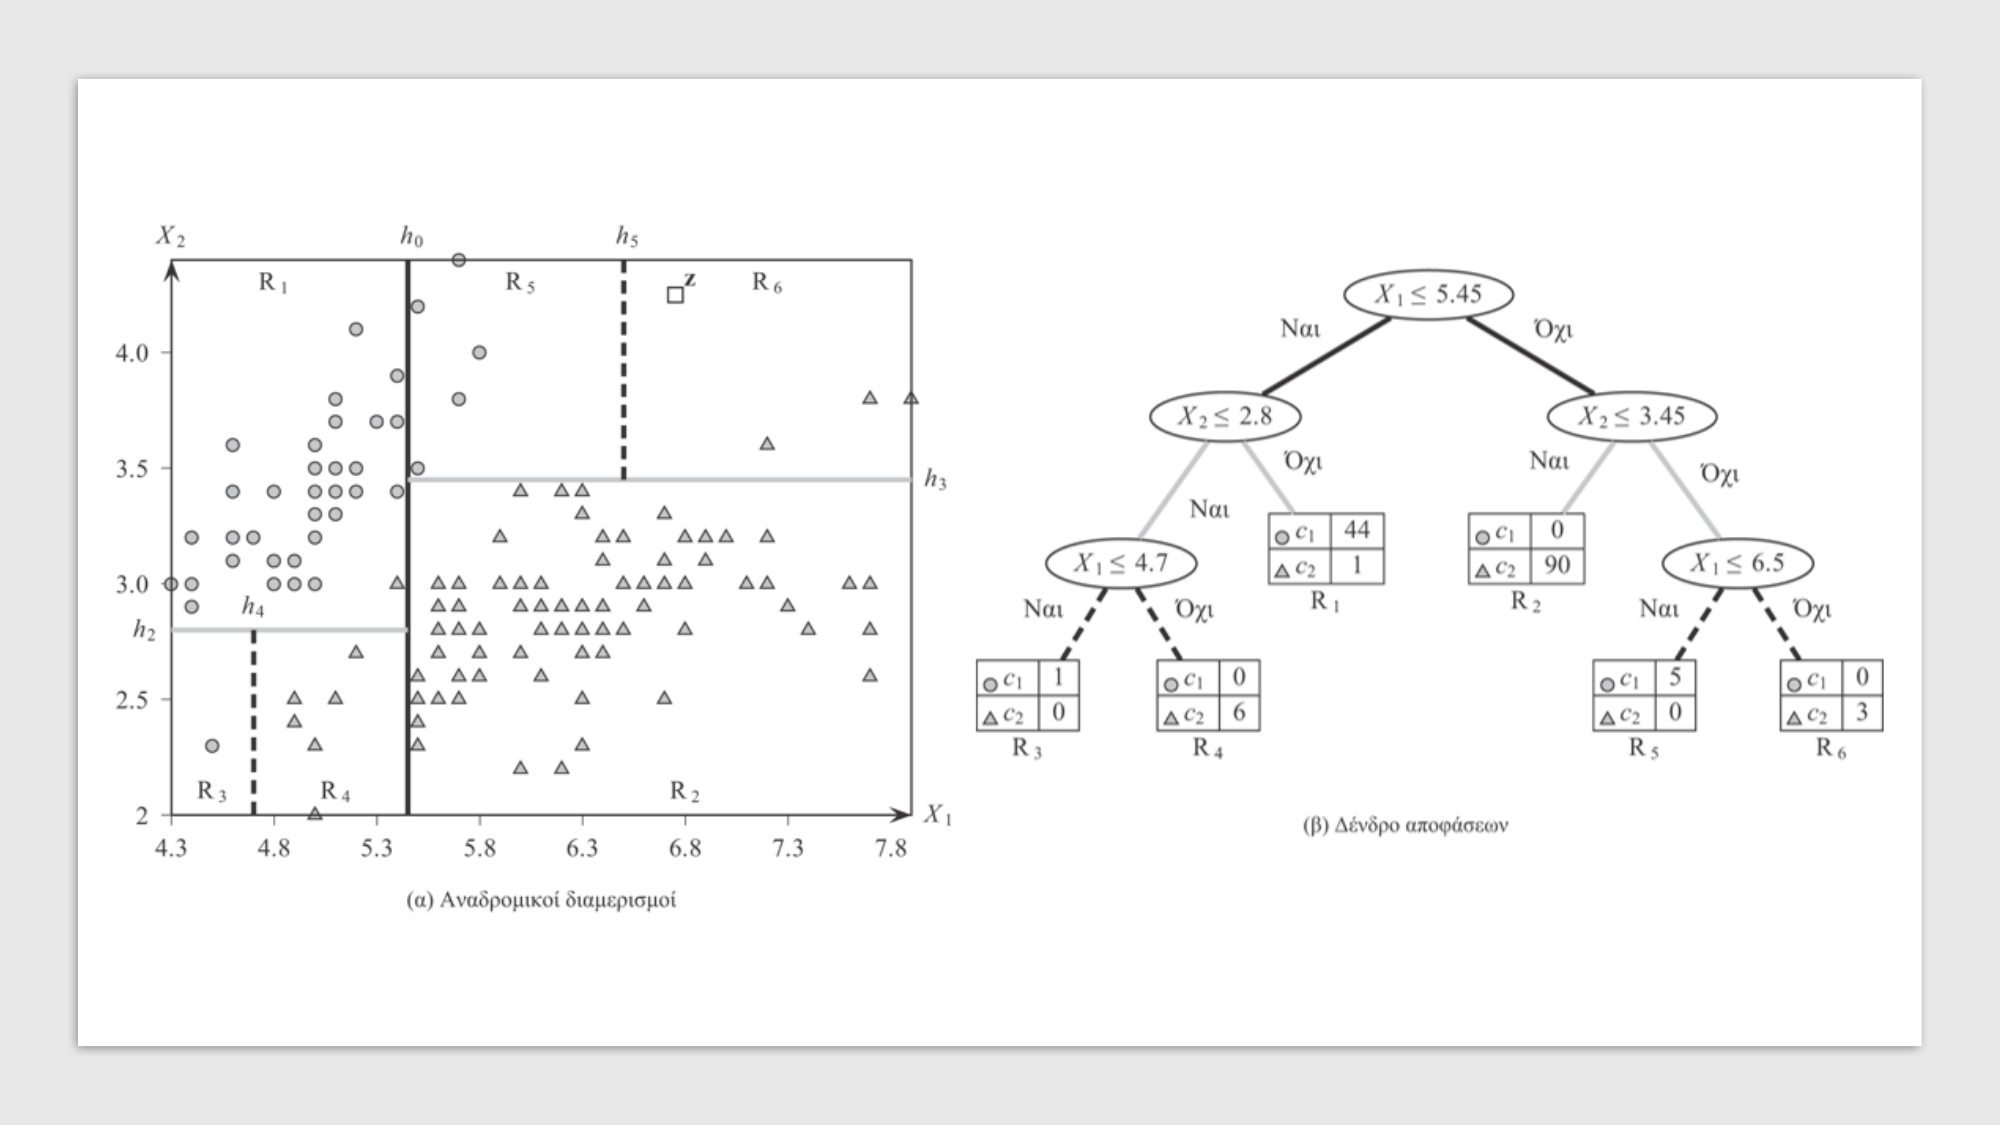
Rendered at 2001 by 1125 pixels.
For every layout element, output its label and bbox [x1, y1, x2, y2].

text_box [77, 77, 1923, 1048]
list [104, 197, 1895, 928]
text_box [0, 0, 2000, 1125]
